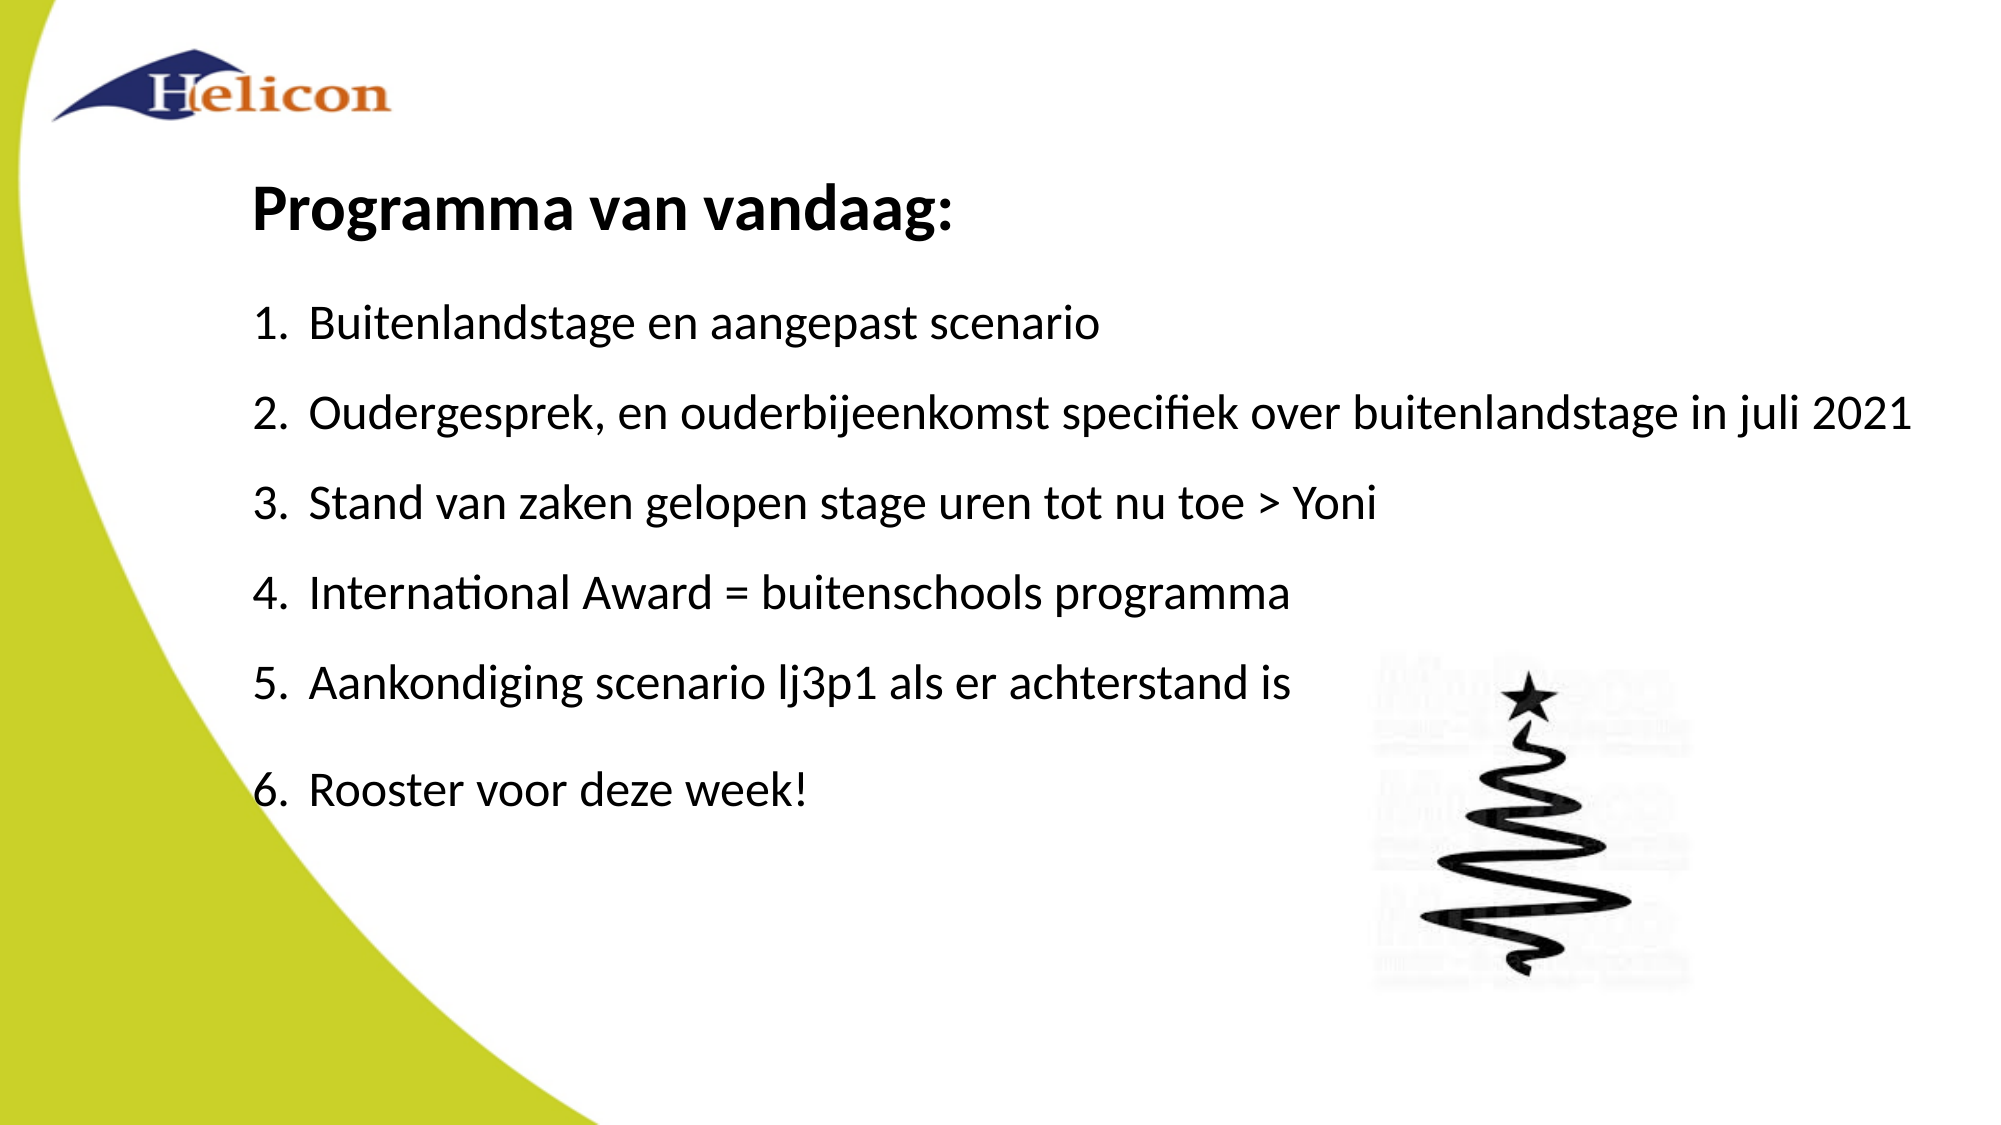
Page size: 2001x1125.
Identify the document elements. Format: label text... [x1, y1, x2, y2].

picture [0, 0, 2000, 1125]
text_box Programma van vandaag: [237, 156, 1080, 252]
text_box Buitenlandstage en aangepast scenario Oudergesprek, en ouderbijeenkomst specifiek over buitenlandstage in juli 2021 Stand van zaken gelopen stage uren tot nu toe > Yoni International Award = buitenschools programma Aankondiging scenario lj3p1 als er achterstand is Rooster voor deze week! [237, 252, 1947, 824]
